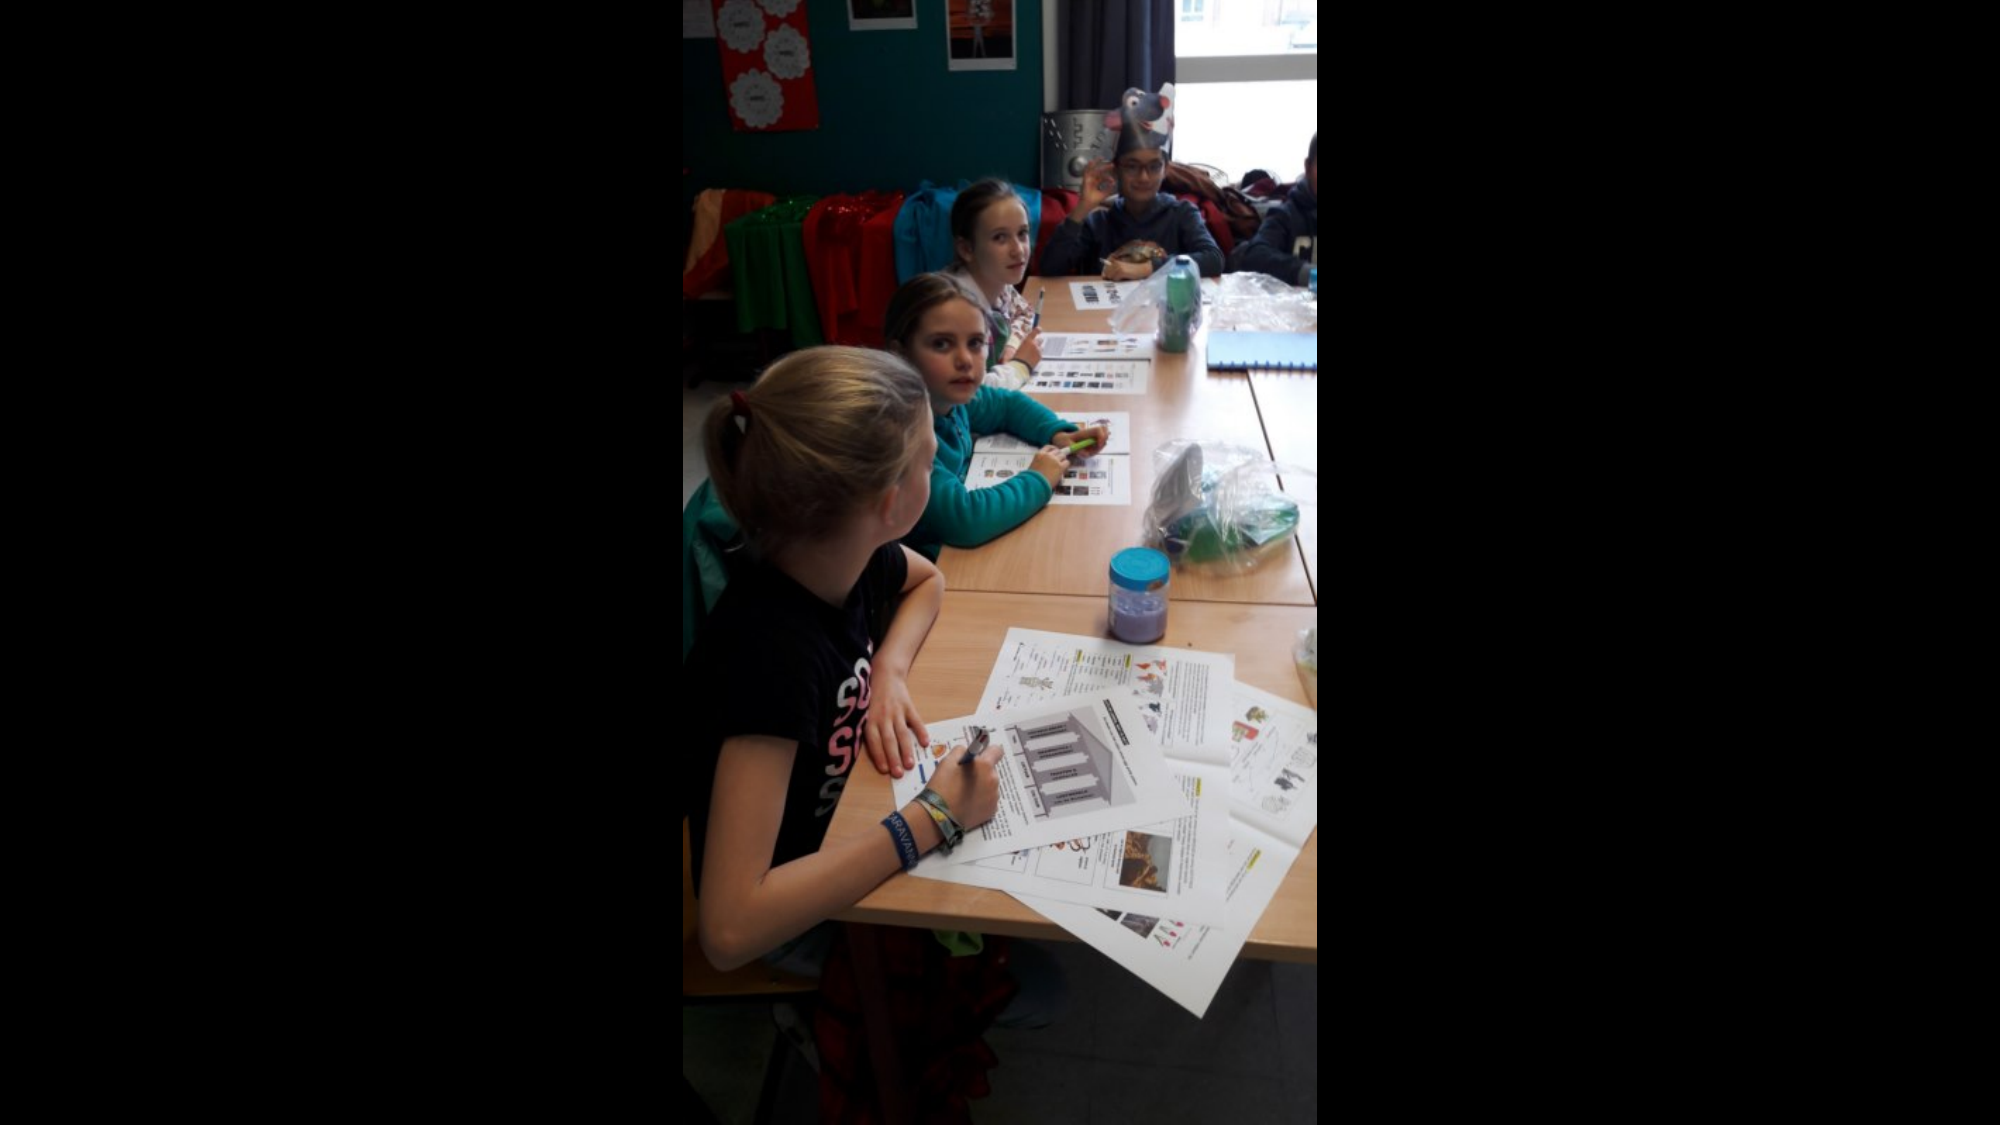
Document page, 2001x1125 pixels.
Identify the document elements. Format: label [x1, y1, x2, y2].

picture [683, 0, 1317, 1125]
